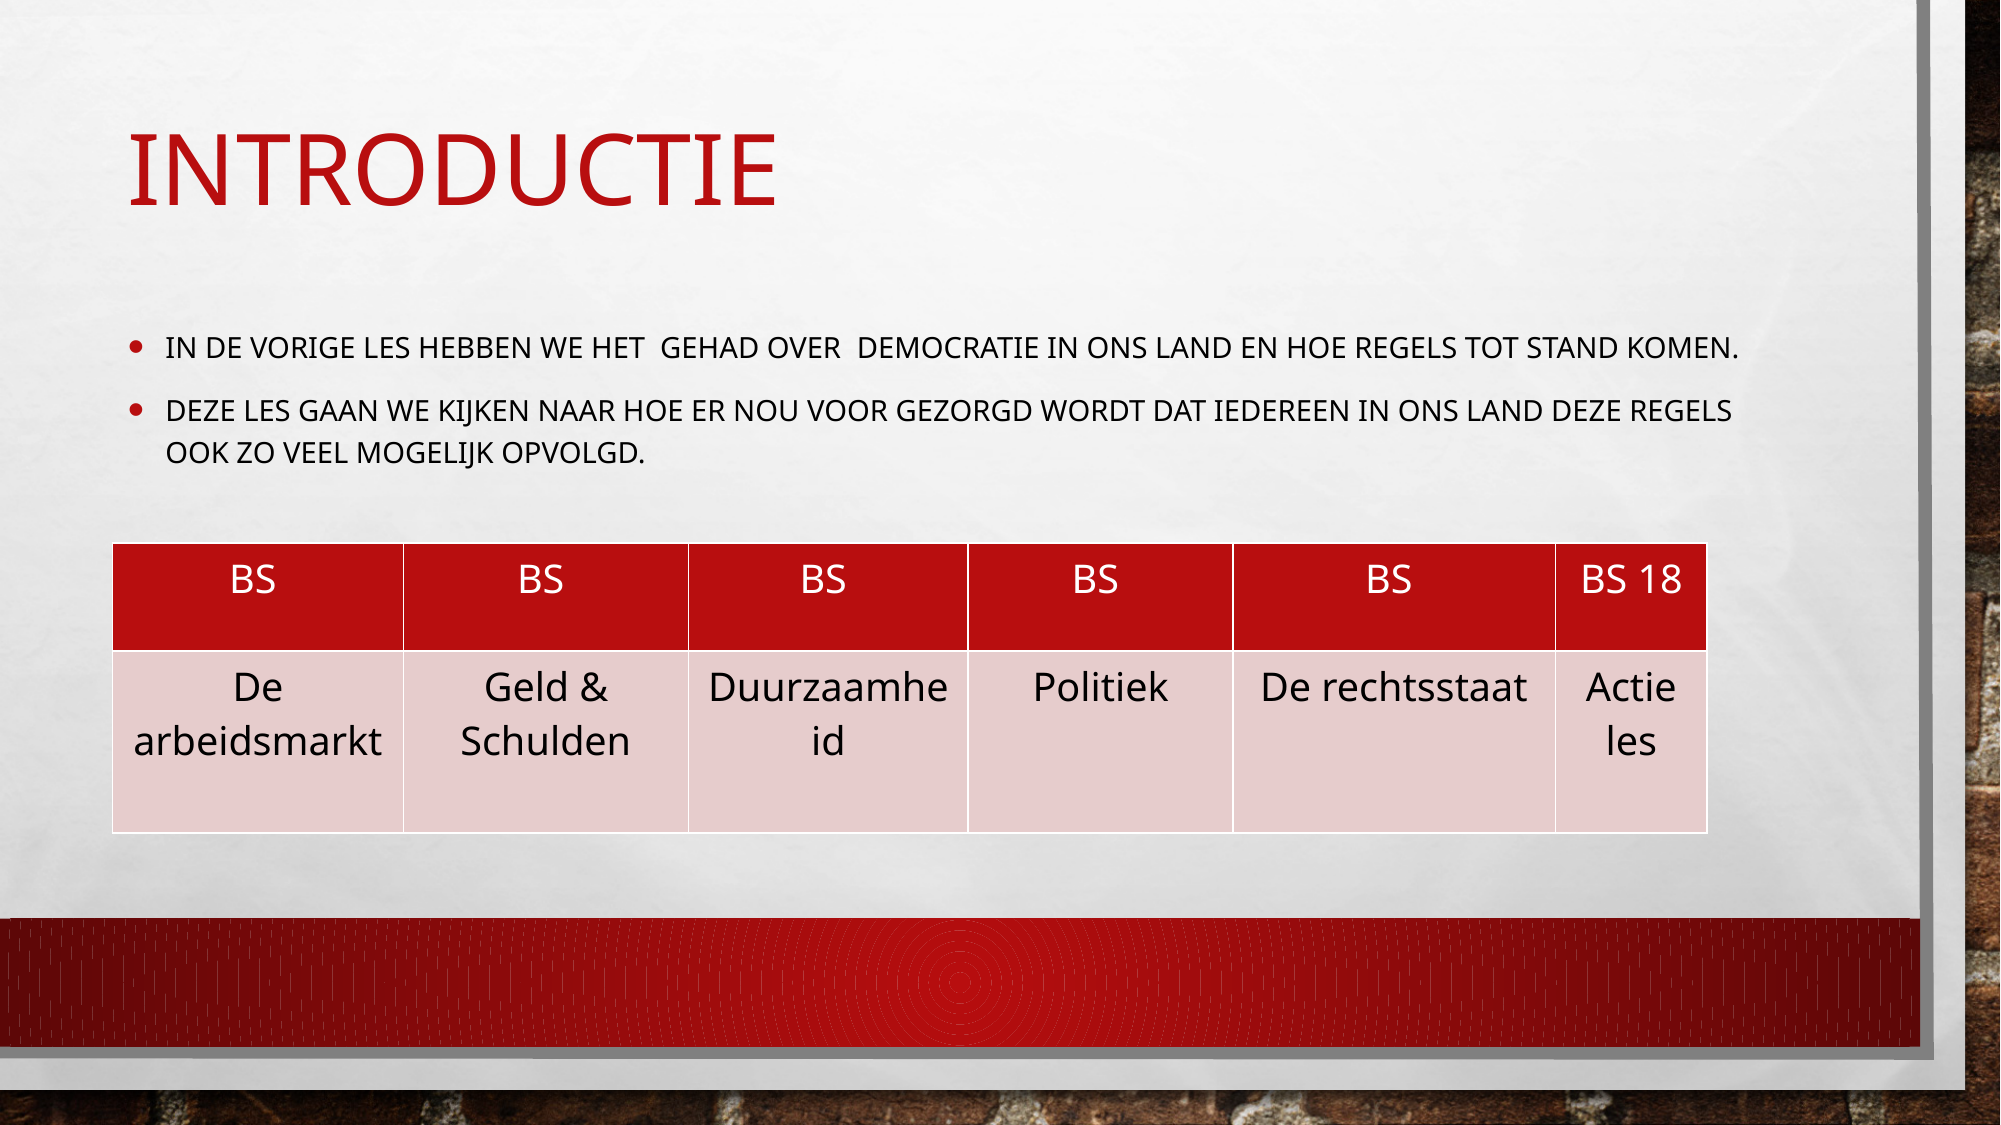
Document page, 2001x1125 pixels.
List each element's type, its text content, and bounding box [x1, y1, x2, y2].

list In de vorige les hebben we het gehad over democratie in ons land en hoe regels tot stand komen. Deze les gaan we kijken naar hoe er nou voor gezorgd wordt dat iedereen in ons land deze regels ook zo veel mogelijk opvolgd. [112, 144, 1818, 689]
table_cell Politiek [969, 652, 1232, 832]
table_header BS [404, 544, 688, 650]
table_header BS [969, 544, 1232, 650]
table_cell Geld & Schulden [404, 652, 688, 832]
picture [0, 0, 2000, 1125]
table_cell De arbeidsmarkt [113, 652, 403, 832]
table_cell Actie les [1556, 652, 1706, 832]
table_cell Duurzaamheid [689, 652, 967, 832]
table_header BS [689, 544, 967, 650]
table_header BS [1234, 544, 1555, 650]
title Introductie [112, 112, 1197, 144]
table_cell De rechtsstaat [1234, 652, 1555, 832]
table_header BS 18 [1556, 544, 1706, 650]
table_header BS [113, 544, 403, 650]
